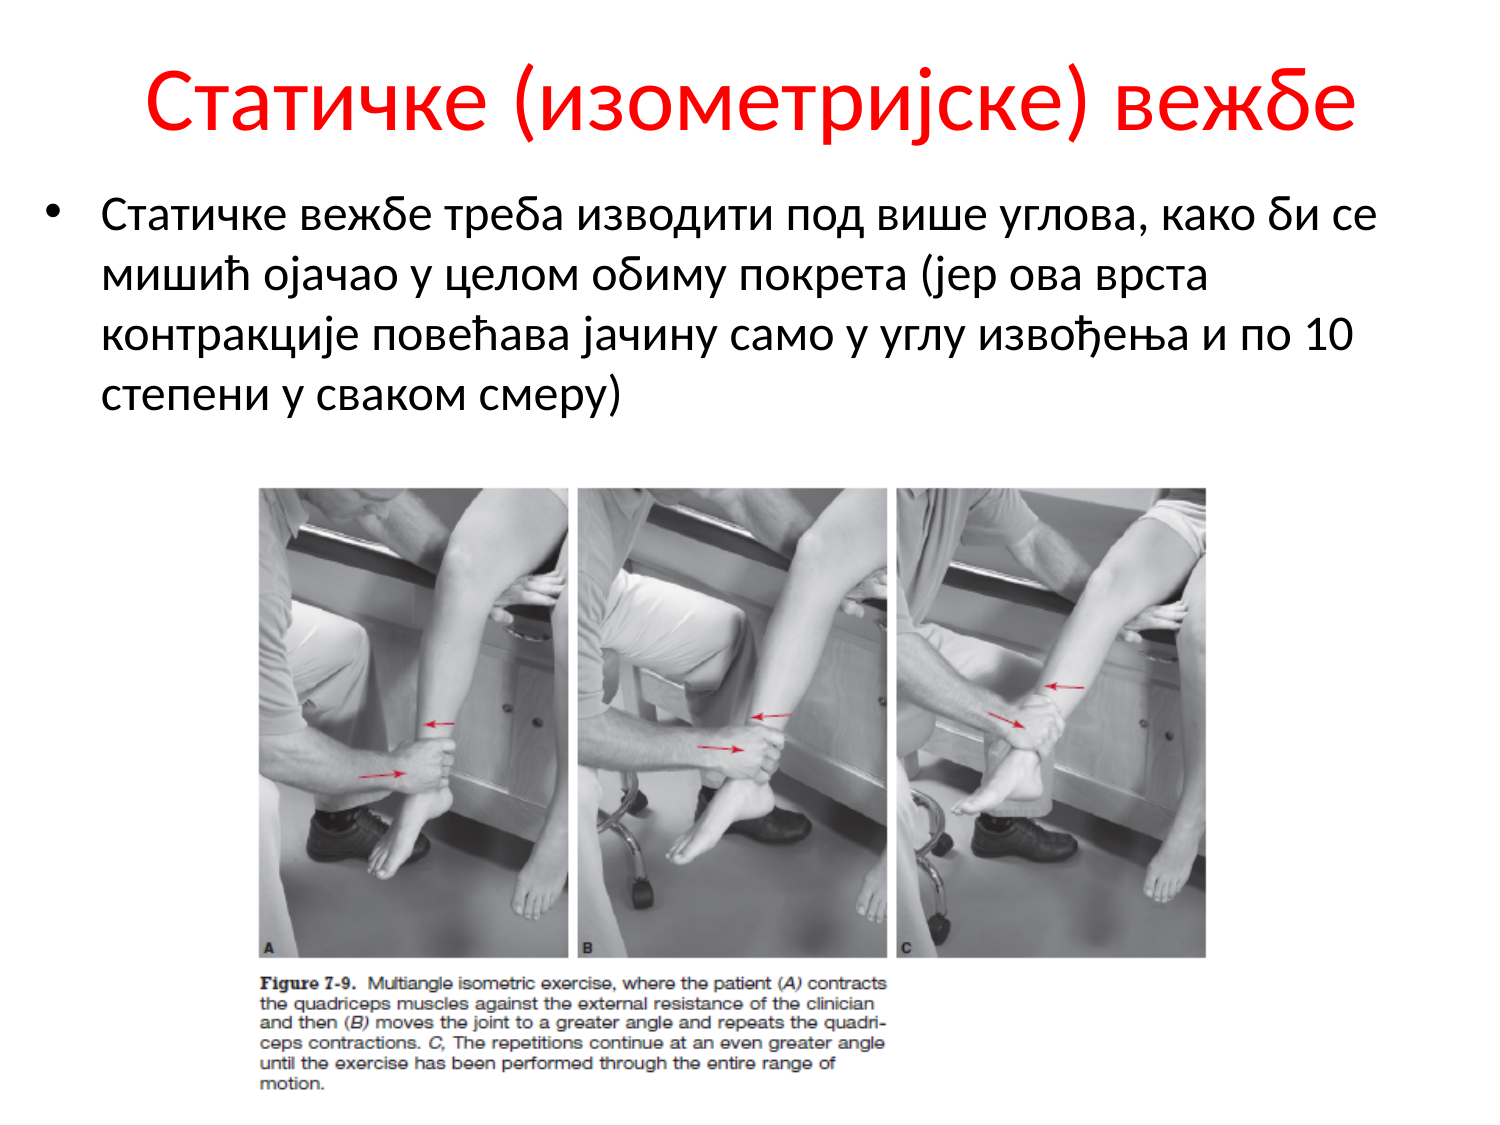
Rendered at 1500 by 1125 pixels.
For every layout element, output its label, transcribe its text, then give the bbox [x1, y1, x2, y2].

list Статичке вежбе треба изводити под више углова, како би се мишић ојачао у целом обиму покрета (јер ова врста контракције повећава јачину само у углу извођења и по 10 степени у сваком смеру) [29, 172, 1471, 480]
picture [241, 479, 1215, 1096]
title Статичке (изометријске) вежбе [76, 0, 1427, 172]
